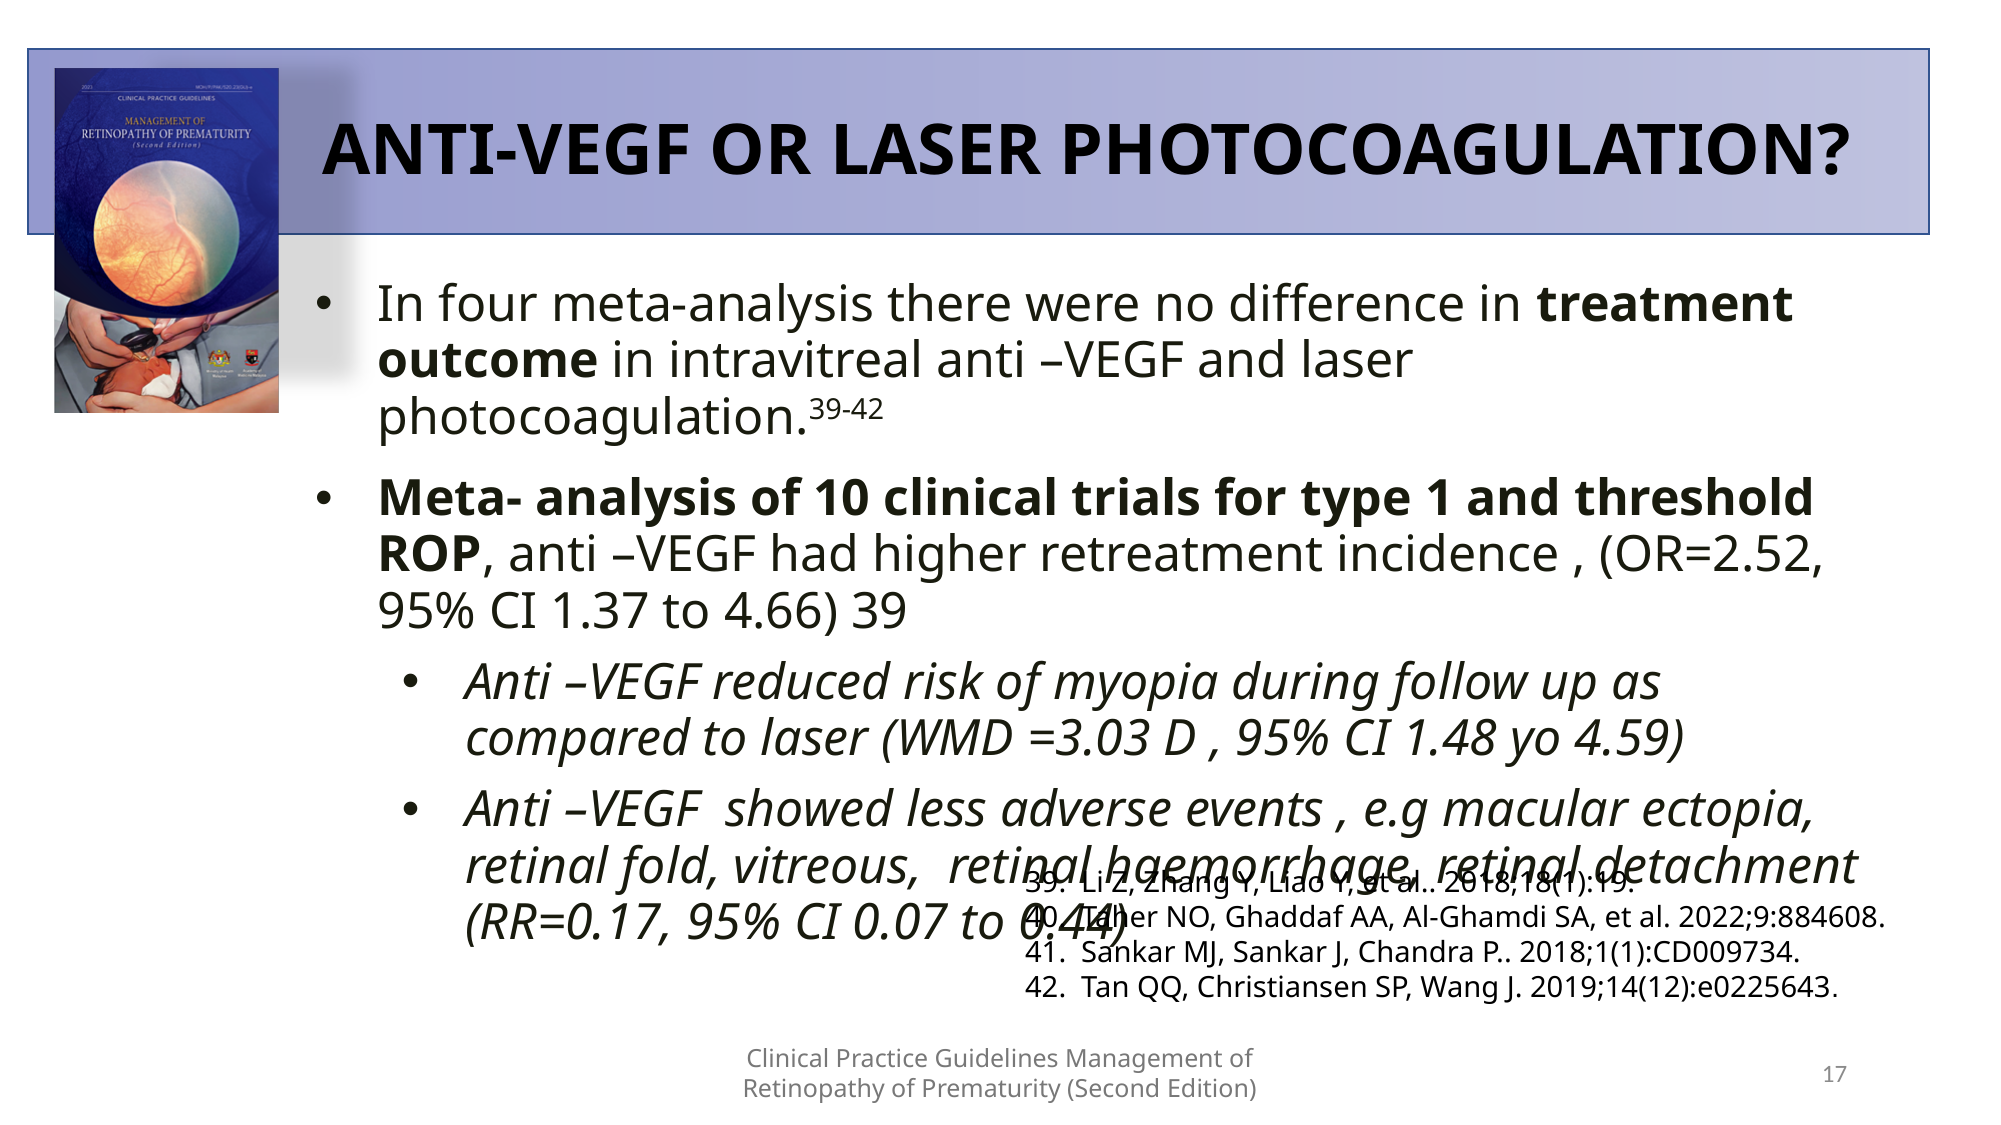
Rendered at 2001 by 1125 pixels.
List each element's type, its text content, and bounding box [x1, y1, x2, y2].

picture [54, 37, 386, 413]
text_box In four meta-analysis there were no difference in treatment outcome in intravitreal anti –VEGF and laser photocoagulation.39-42 Meta- analysis of 10 clinical trials for type 1 and threshold ROP, anti –VEGF had higher retreatment incidence , (OR=2.52, 95% CI 1.37 to 4.66) 39 Anti –VEGF reduced risk of myopia during follow up as compared to laser (WMD =3.03 D , 95% CI 1.48 yo 4.59) Anti –VEGF showed less adverse events , e.g macular ectopia, retinal fold, vitreous, retinal haemorrhage, retinal detachment (RR=0.17, 95% CI 0.07 to 0.44) [299, 268, 1900, 857]
footer Clinical Practice Guidelines Management of Retinopathy of Prematurity (Second Edition) [662, 1042, 1338, 1103]
text_box 39. Li Z, Zhang Y, Liao Y, et al.. 2018;18(1):19. 40. Taher NO, Ghaddaf AA, Al-Ghamdi SA, et al. 2022;9:884608. 41. Sankar MJ, Sankar J, Chandra P.. 2018;1(1):CD009734. 42. Tan QQ, Christiansen SP, Wang J. 2019;14(12):e0225643. [1010, 856, 2000, 1011]
text_box [27, 48, 54, 235]
slide_number 17 [1412, 1042, 1863, 1103]
text_box [386, 48, 1930, 235]
title ANTI-VEGF OR LASER PHOTOCOAGULATION? [386, 54, 1900, 198]
